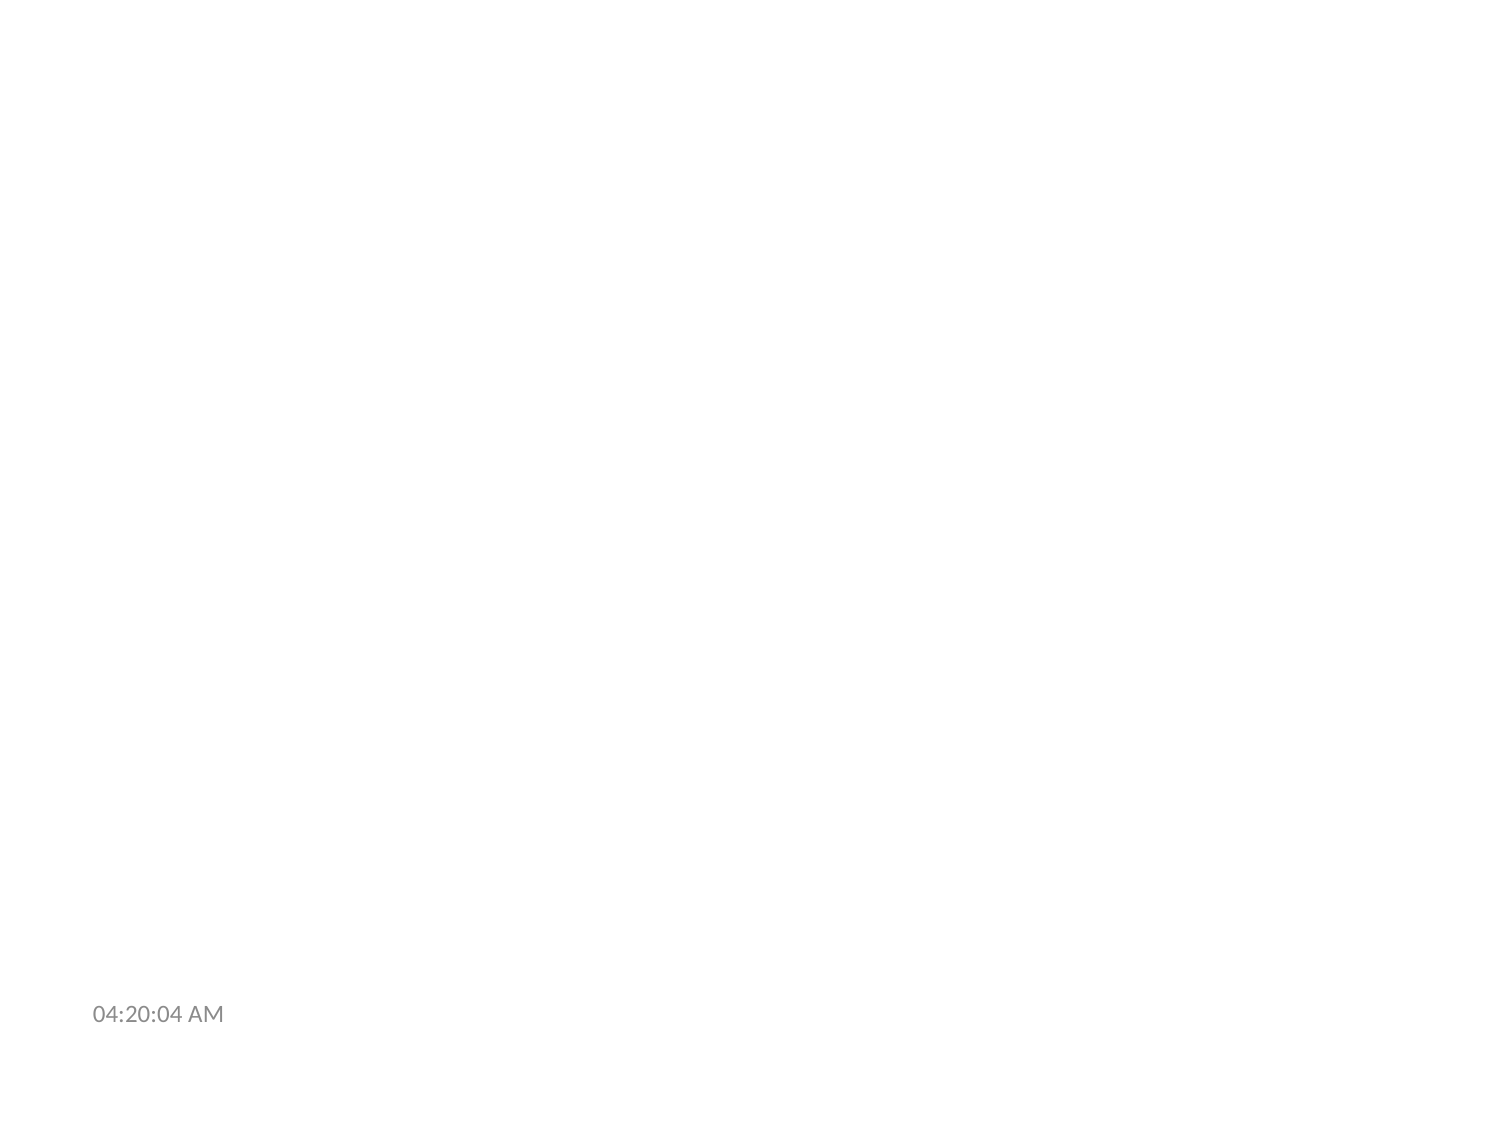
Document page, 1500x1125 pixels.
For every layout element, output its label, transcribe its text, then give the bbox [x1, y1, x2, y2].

text_box 3:35:09 PM [77, 982, 428, 1043]
